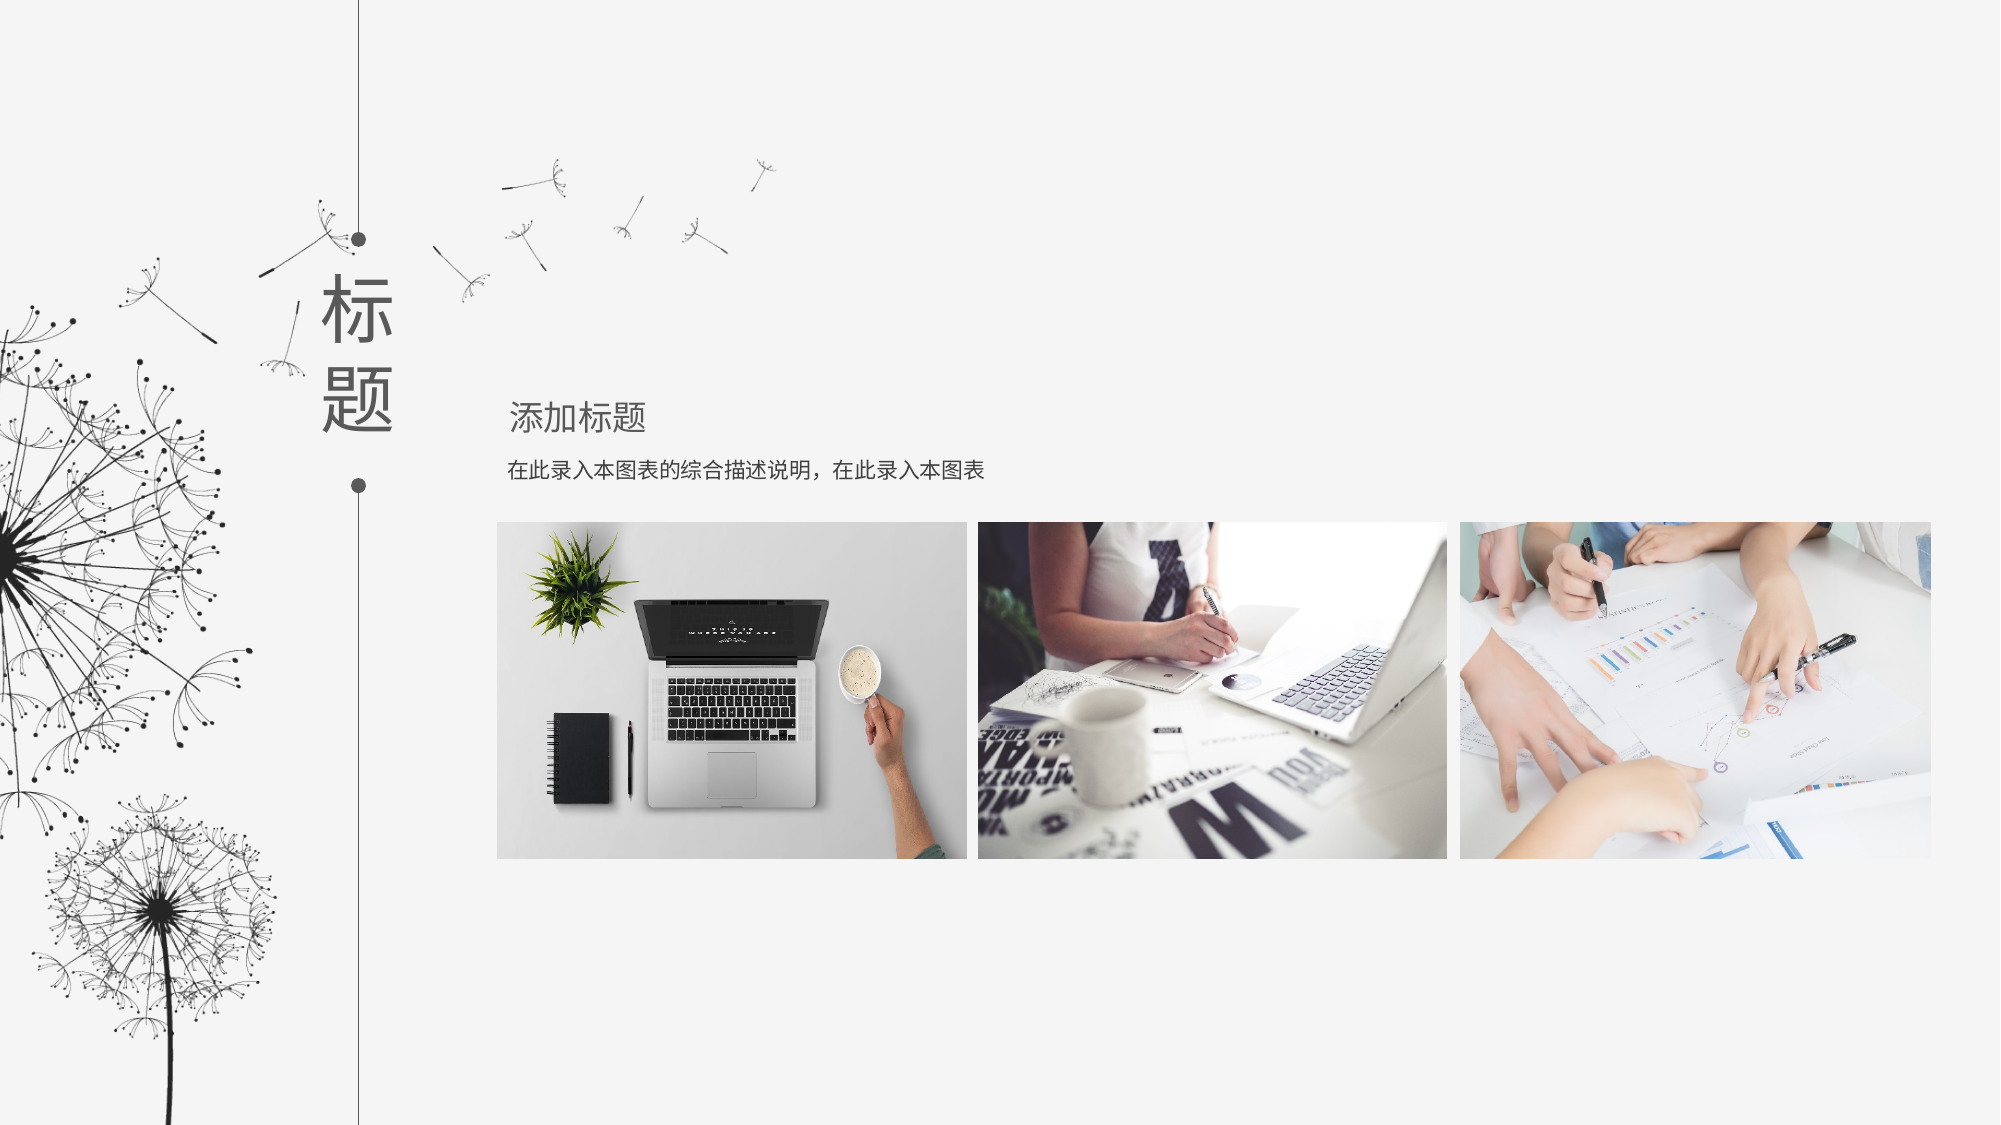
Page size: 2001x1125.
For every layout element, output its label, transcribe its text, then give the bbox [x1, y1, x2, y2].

text_box 在此录入本图表的综合描述说明，在此录入本图表 [819, 445, 1292, 489]
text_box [0, 0, 815, 1125]
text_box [497, 521, 1931, 859]
